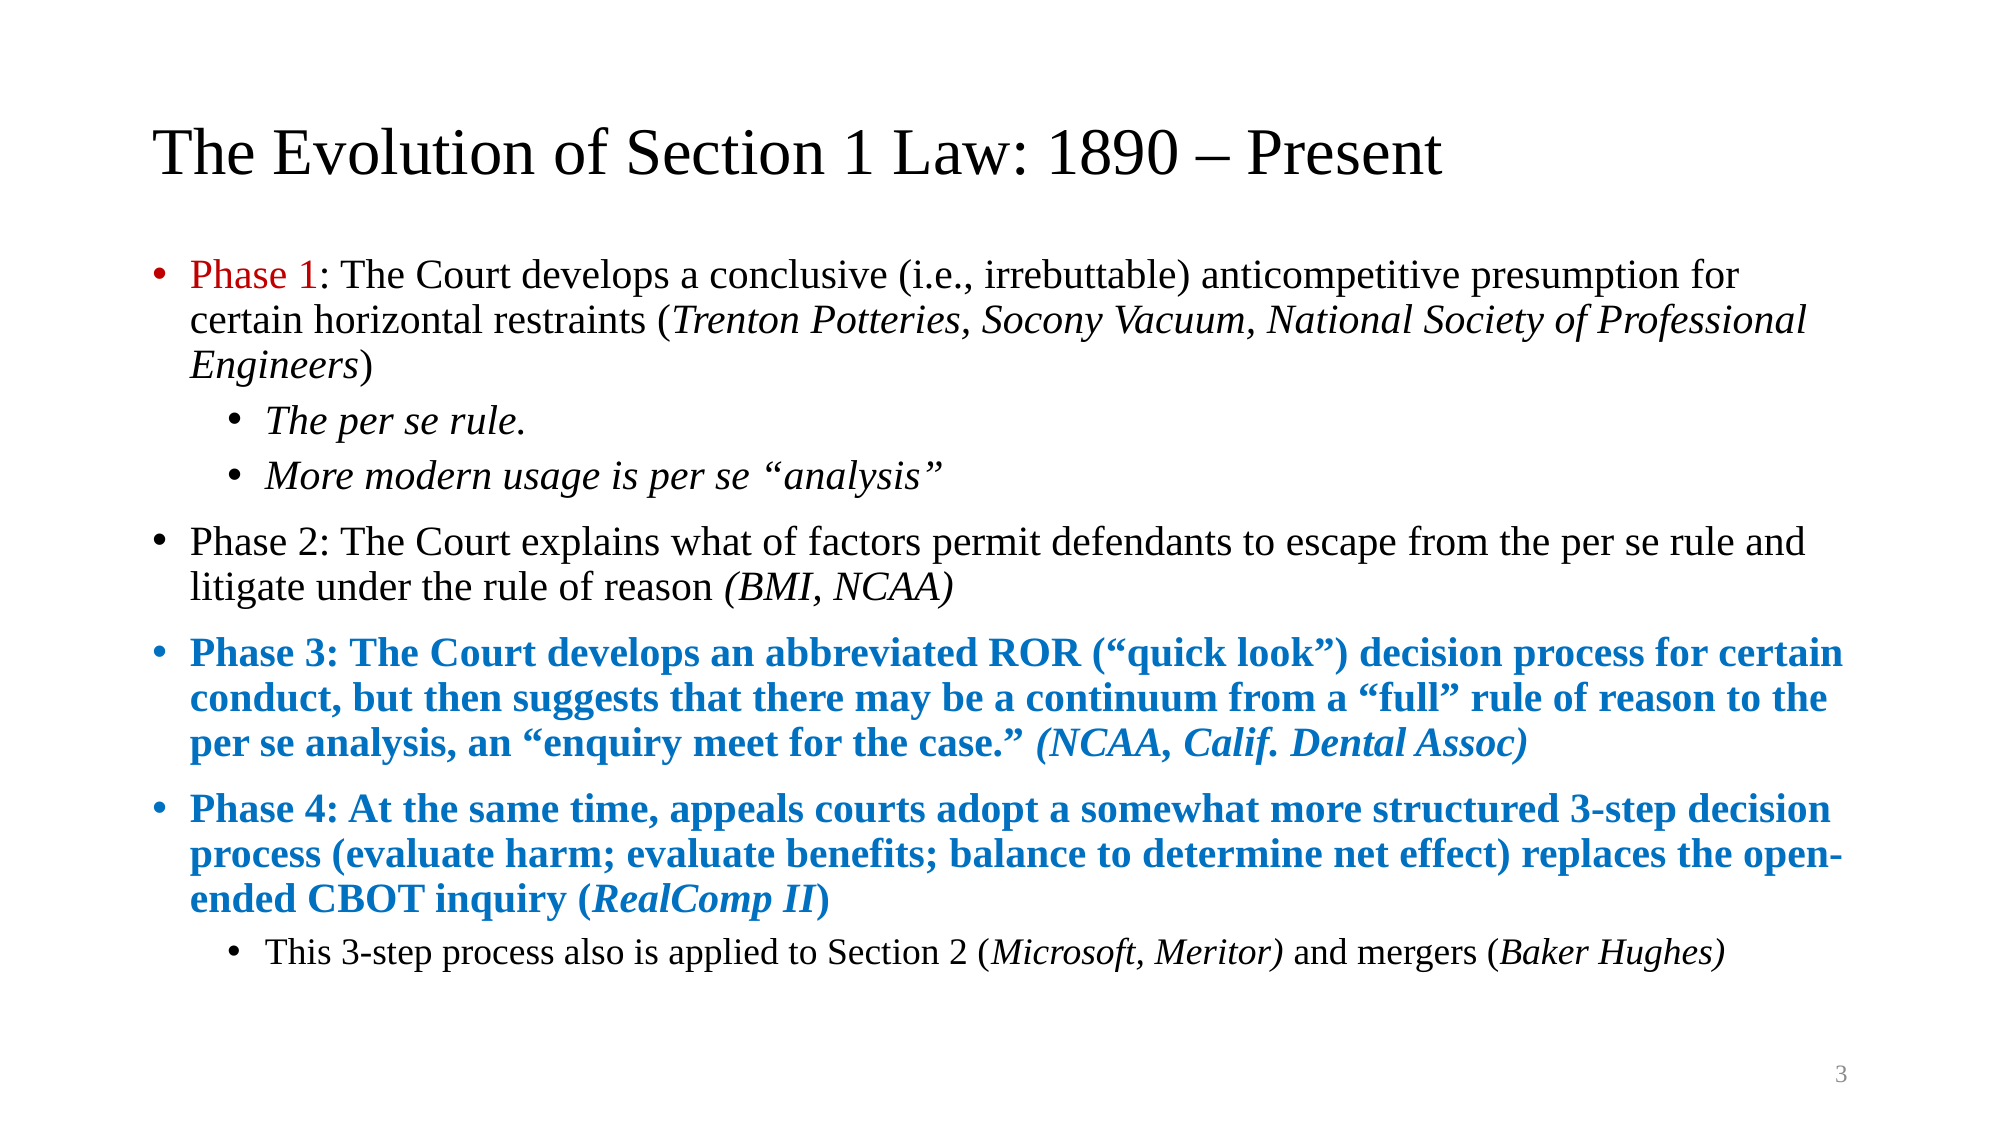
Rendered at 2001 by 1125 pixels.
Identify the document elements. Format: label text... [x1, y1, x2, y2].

list Phase 1: The Court develops a conclusive (i.e., irrebuttable) anticompetitive presumption for certain horizontal restraints (Trenton Potteries, Socony Vacuum, National Society of Professional Engineers) The per se rule. More modern usage is per se “analysis” Phase 2: The Court explains what of factors permit defendants to escape from the per se rule and litigate under the rule of reason (BMI, NCAA) Phase 3: The Court develops an abbreviated ROR (“quick look”) decision process for certain conduct, but then suggests that there may be a continuum from a “full” rule of reason to the per se analysis, an “enquiry meet for the case.” (NCAA, Calif. Dental Assoc) Phase 4: At the same time, appeals courts adopt a somewhat more structured 3-step decision process (evaluate harm; evaluate benefits; balance to determine net effect) replaces the open-ended CBOT inquiry (RealComp II) This 3-step process also is applied to Section 2 (Microsoft, Meritor) and mergers (Baker Hughes) [137, 245, 1863, 1103]
title The Evolution of Section 1 Law: 1890 – Present [137, 43, 1863, 245]
slide_number 3 [1412, 1042, 1863, 1103]
